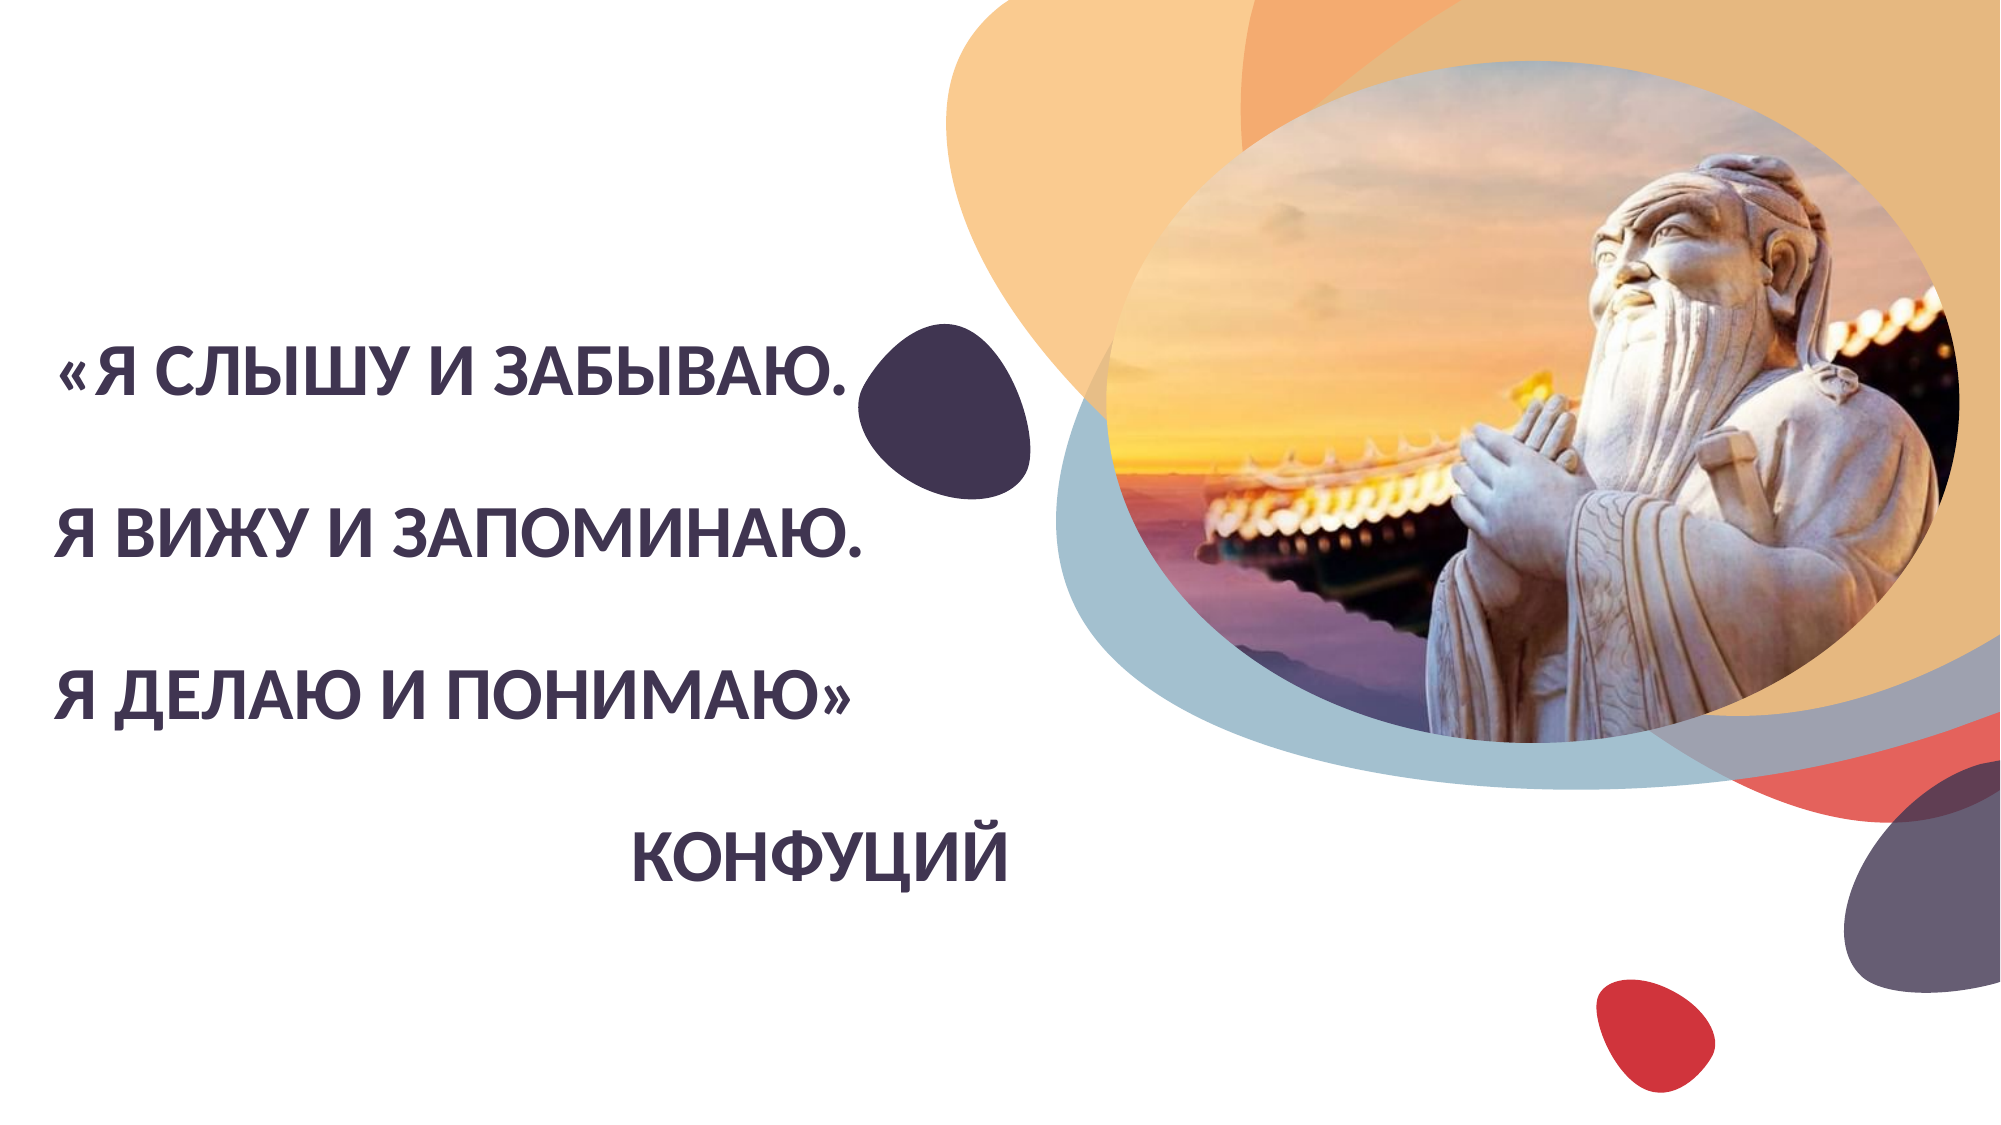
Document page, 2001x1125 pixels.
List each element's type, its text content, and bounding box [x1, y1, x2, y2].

title «Я слышу и забываю. Я вижу и запоминаю. Я делаю и понимаю» Конфуций [55, 172, 1142, 905]
picture [1106, 60, 1960, 744]
